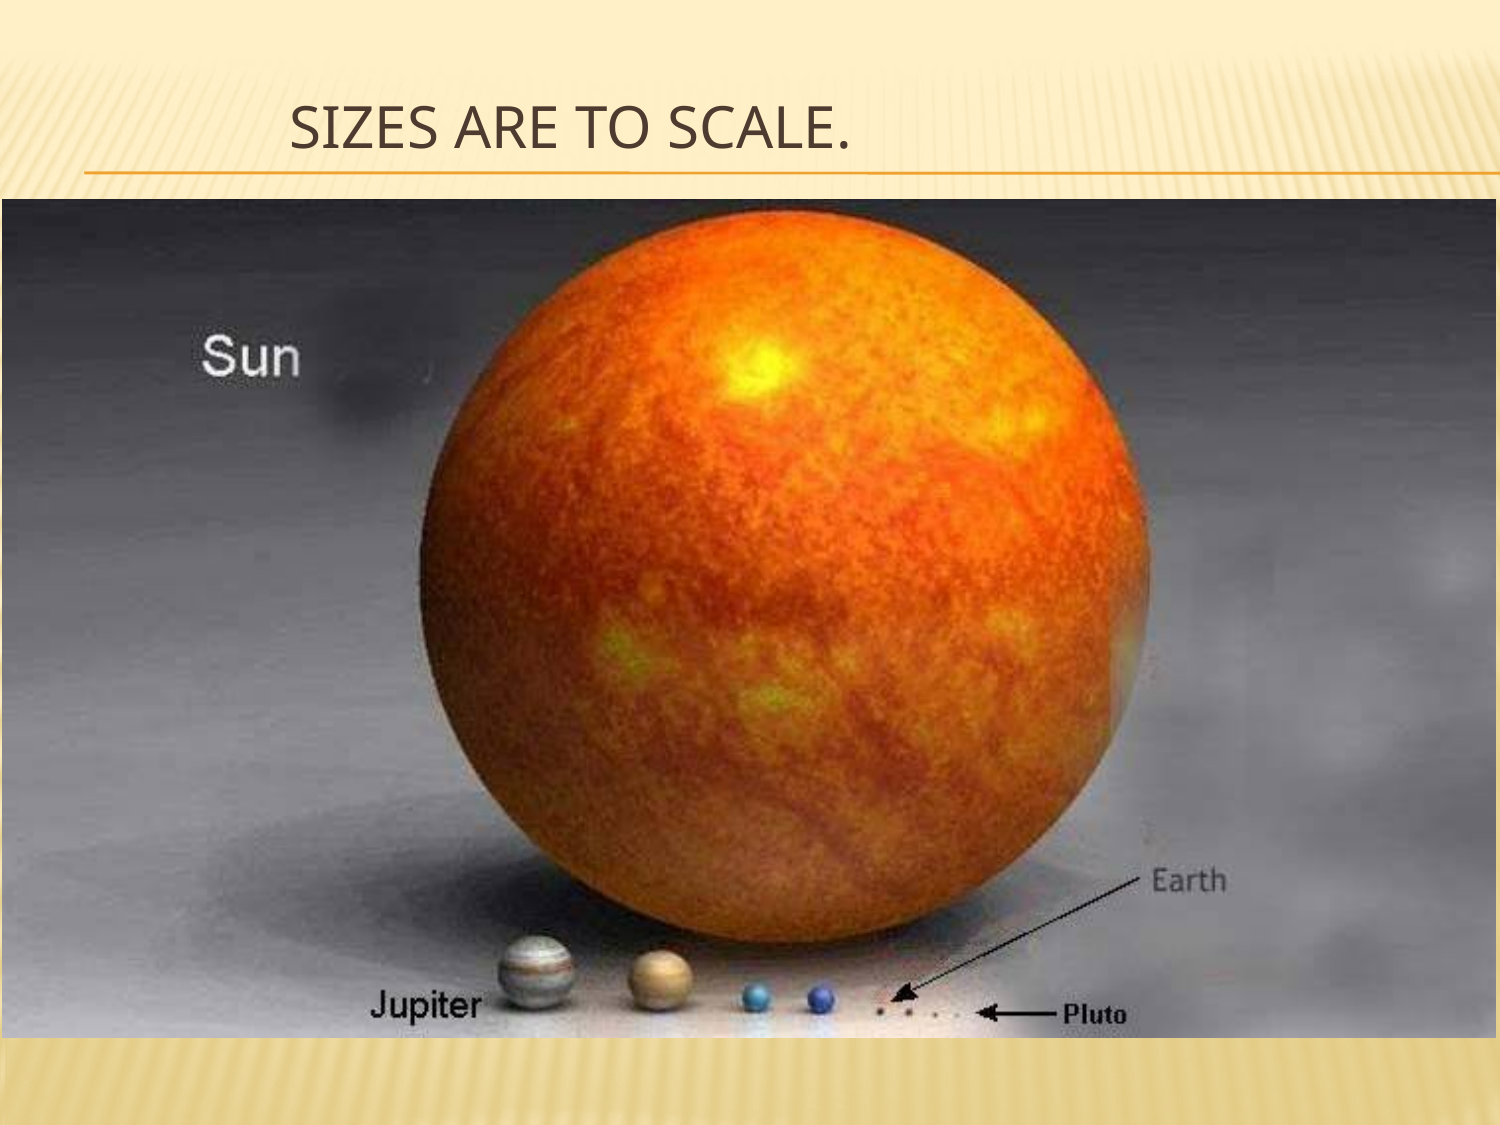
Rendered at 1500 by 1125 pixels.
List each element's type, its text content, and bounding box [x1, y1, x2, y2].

title Sizes are to scale. [275, 75, 888, 175]
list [2, 199, 1497, 1038]
